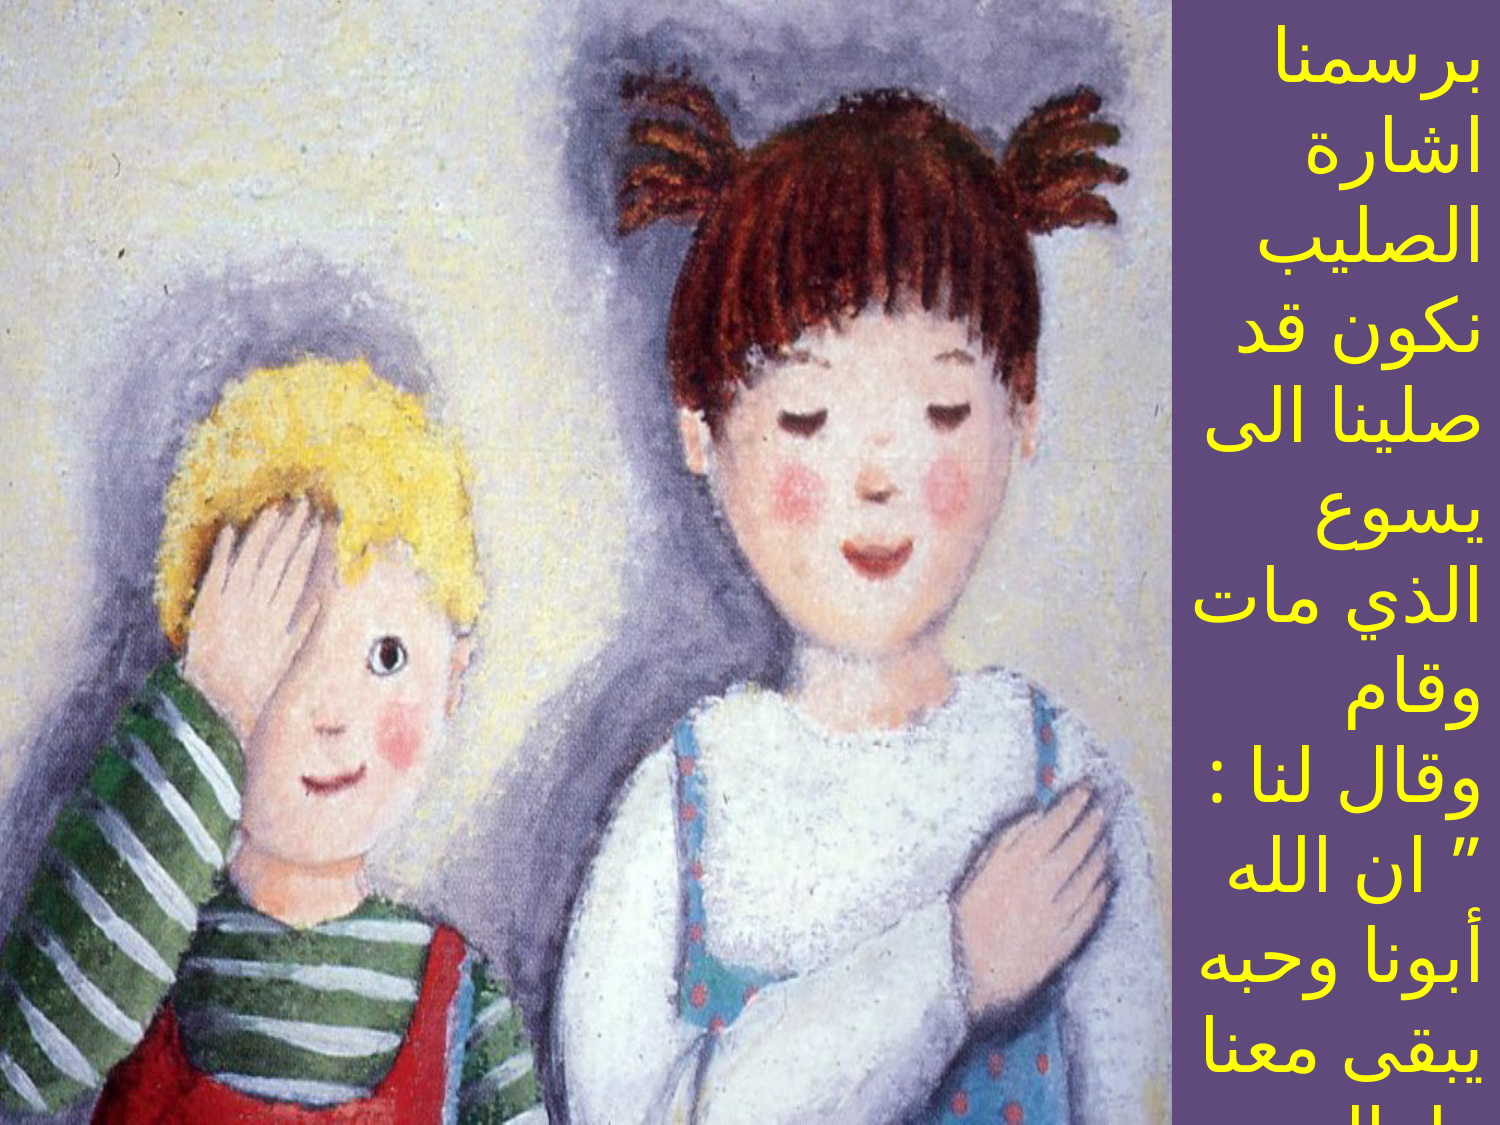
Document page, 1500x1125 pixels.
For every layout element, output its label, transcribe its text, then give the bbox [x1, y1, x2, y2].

picture [0, 0, 1184, 1125]
text_box برسمنا اشارة الصليب نكون قد صلينا الى يسوع الذي مات وقام وقال لنا : ” ان الله أبونا وحبه يبقى معنا طوال أيام حياتنا“ [1185, 0, 1500, 1125]
